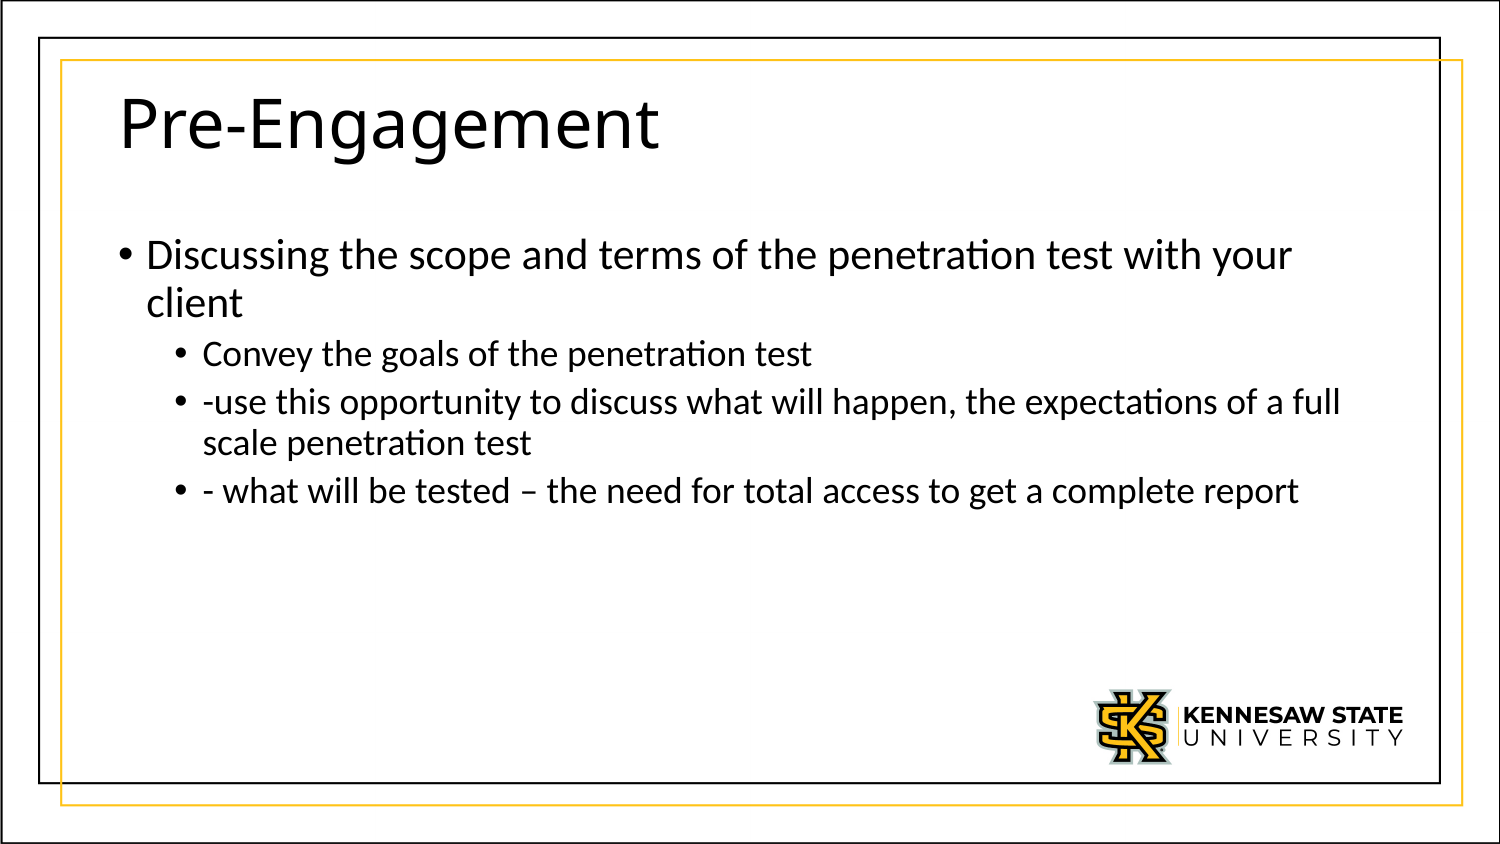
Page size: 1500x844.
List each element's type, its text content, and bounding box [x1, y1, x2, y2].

list Discussing the scope and terms of the penetration test with your client Convey the goals of the penetration test -use this opportunity to discuss what will happen, the expectations of a full scale penetration test - what will be tested – the need for total access to get a complete report [103, 224, 1397, 760]
picture [0, 0, 1500, 844]
title Pre-Engagement [103, 44, 1397, 208]
